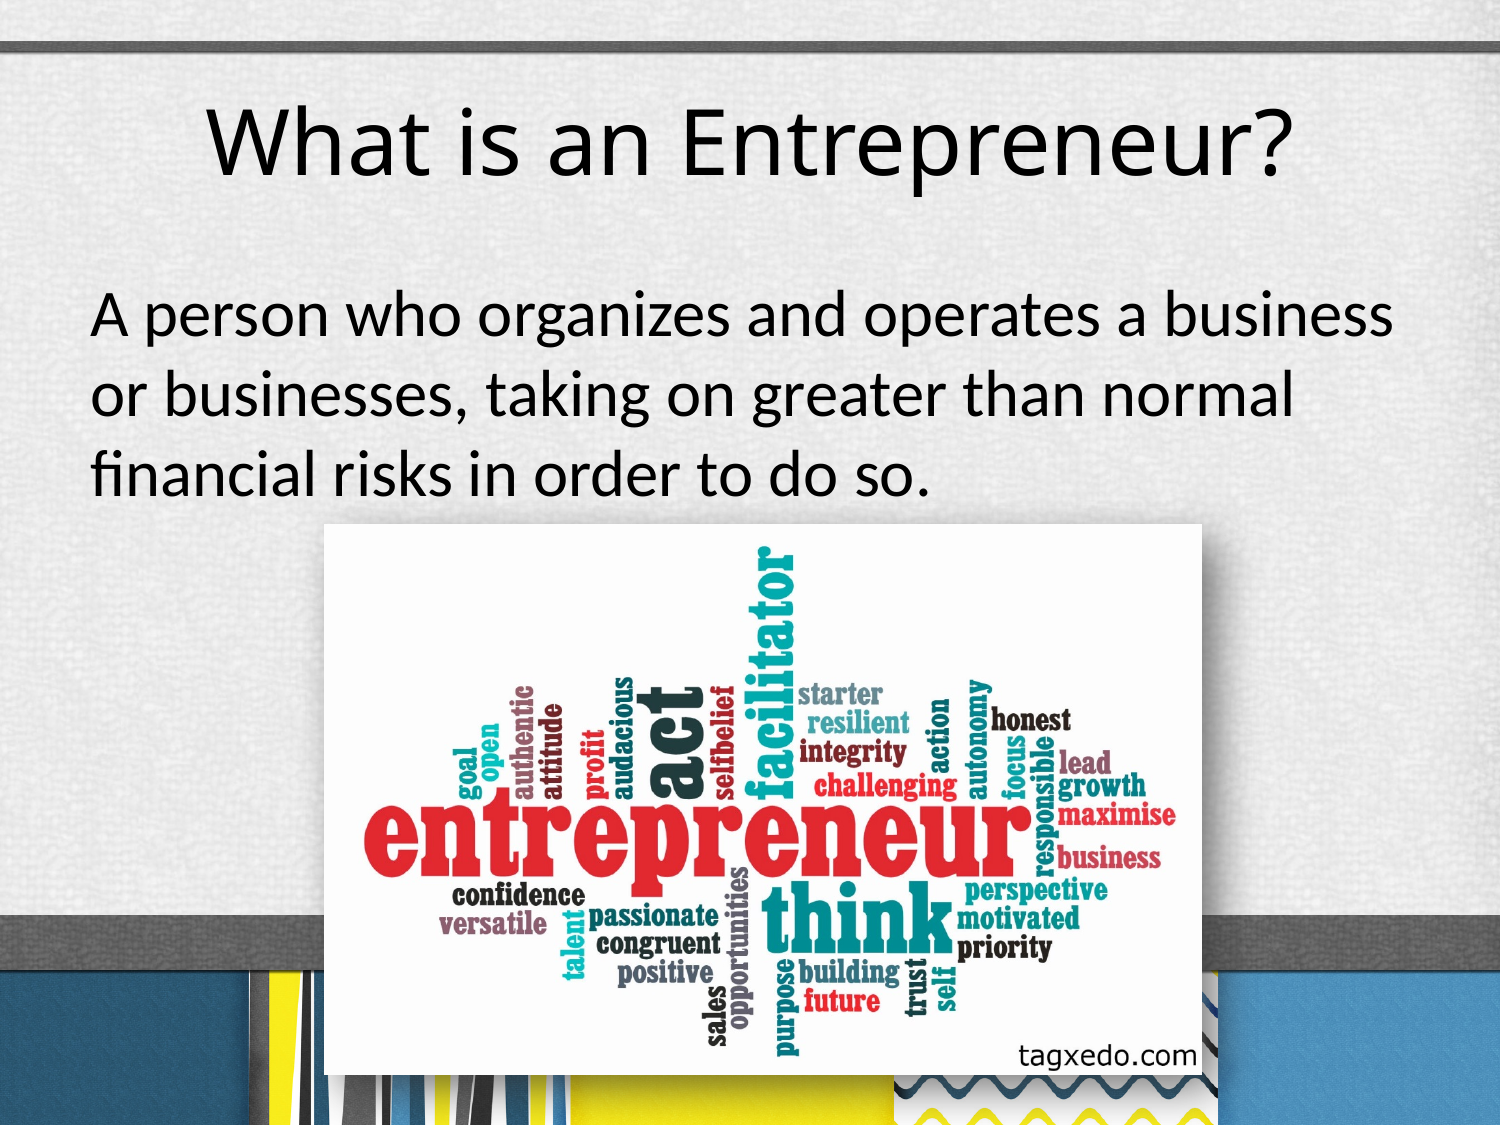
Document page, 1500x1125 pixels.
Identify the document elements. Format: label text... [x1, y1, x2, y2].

list A person who organizes and operates a business or businesses, taking on greater than normal financial risks in order to do so. [75, 262, 1425, 1005]
title What is an Entrepreneur? [75, 45, 1425, 233]
picture [0, 0, 1500, 1125]
